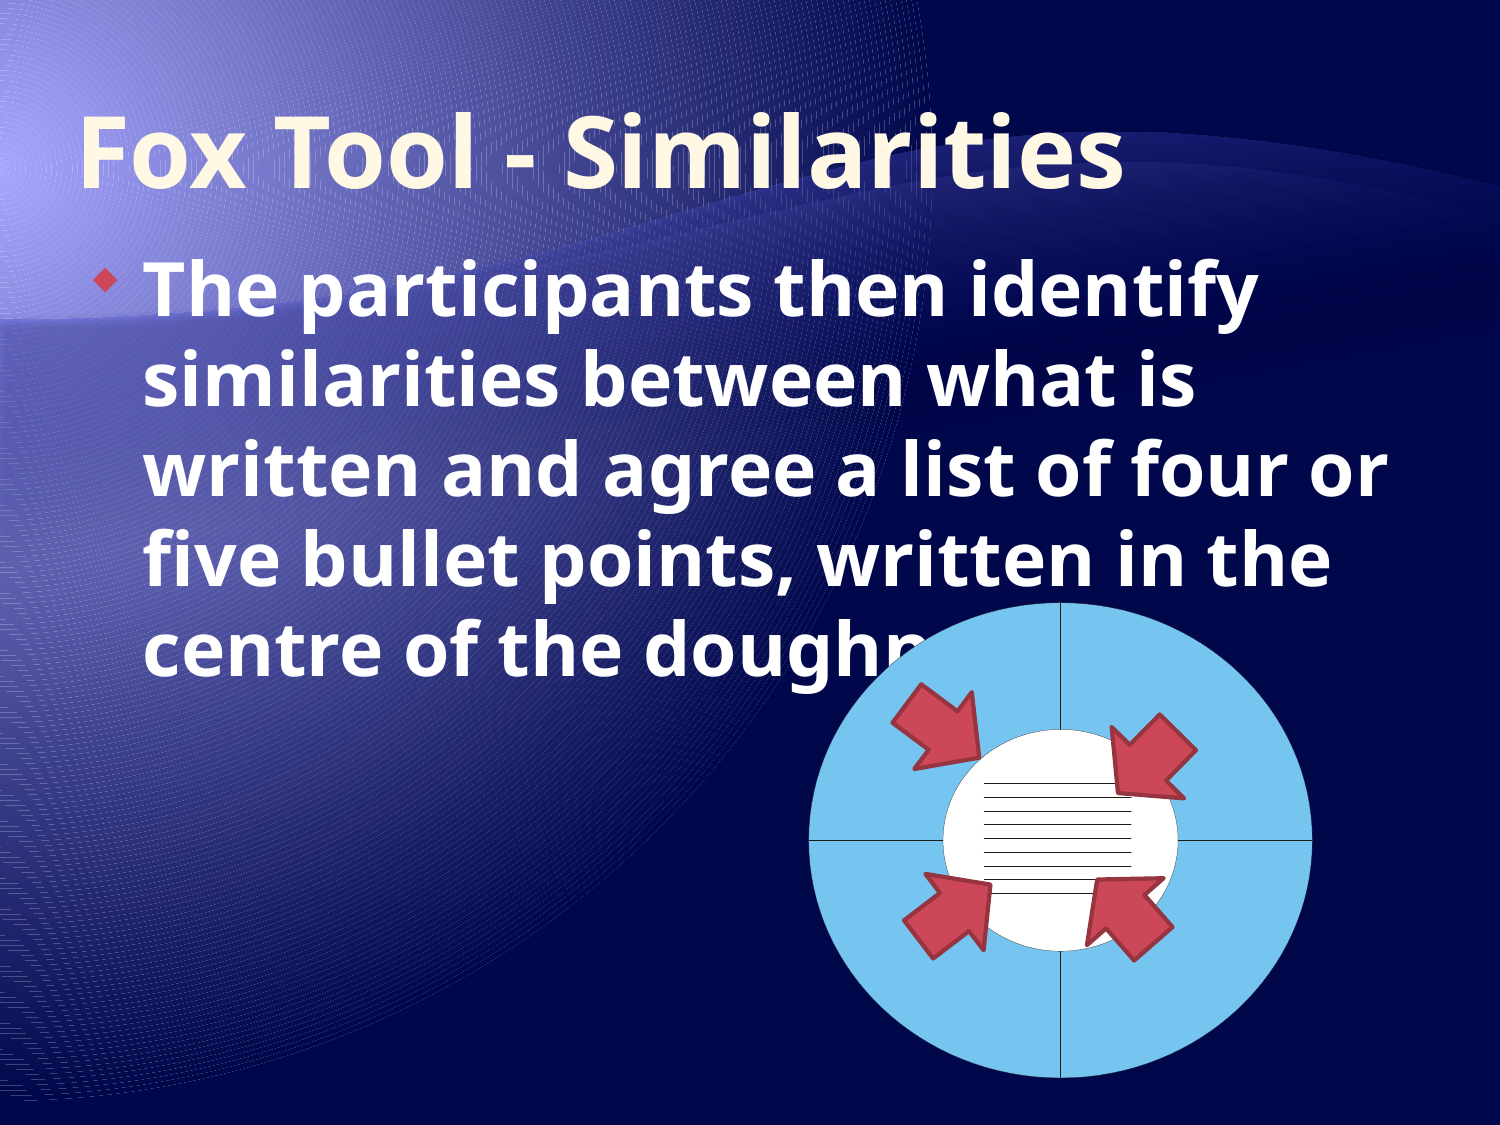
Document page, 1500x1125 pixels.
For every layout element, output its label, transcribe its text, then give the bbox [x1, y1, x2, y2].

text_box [808, 602, 1313, 1079]
title Fox Tool - Similarities [75, 87, 1425, 234]
list The participants then identify similarities between what is written and agree a list of four or five bullet points, written in the centre of the doughnut. [75, 234, 1425, 1033]
